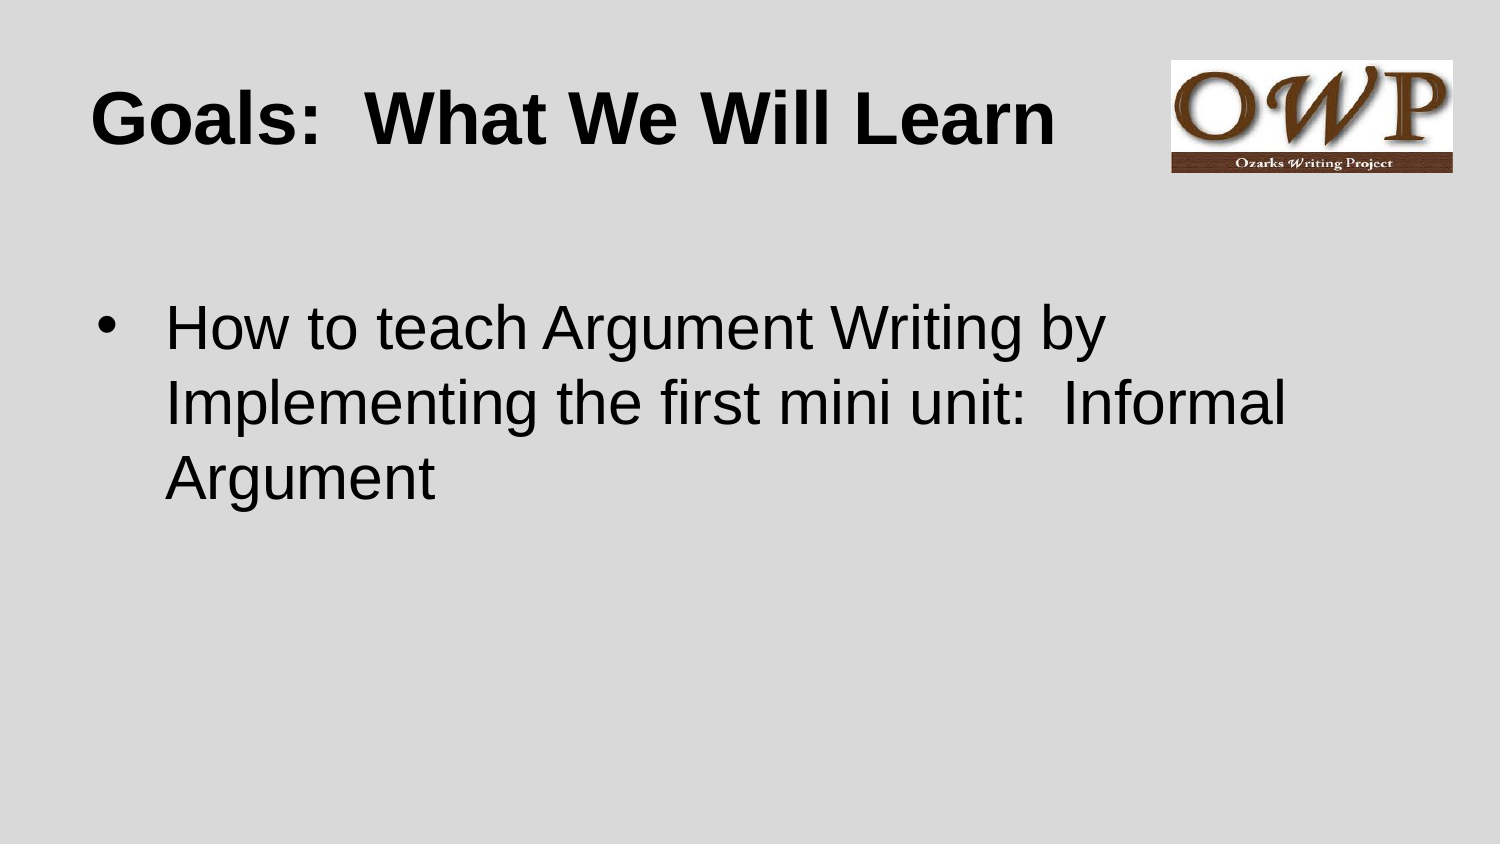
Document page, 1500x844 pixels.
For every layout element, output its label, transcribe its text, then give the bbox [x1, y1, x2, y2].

picture [1170, 60, 1453, 174]
list How to teach Argument Writing by Implementing the first mini unit: Informal Argument [75, 196, 1425, 808]
title Goals: What We Will Learn [75, 33, 1425, 175]
